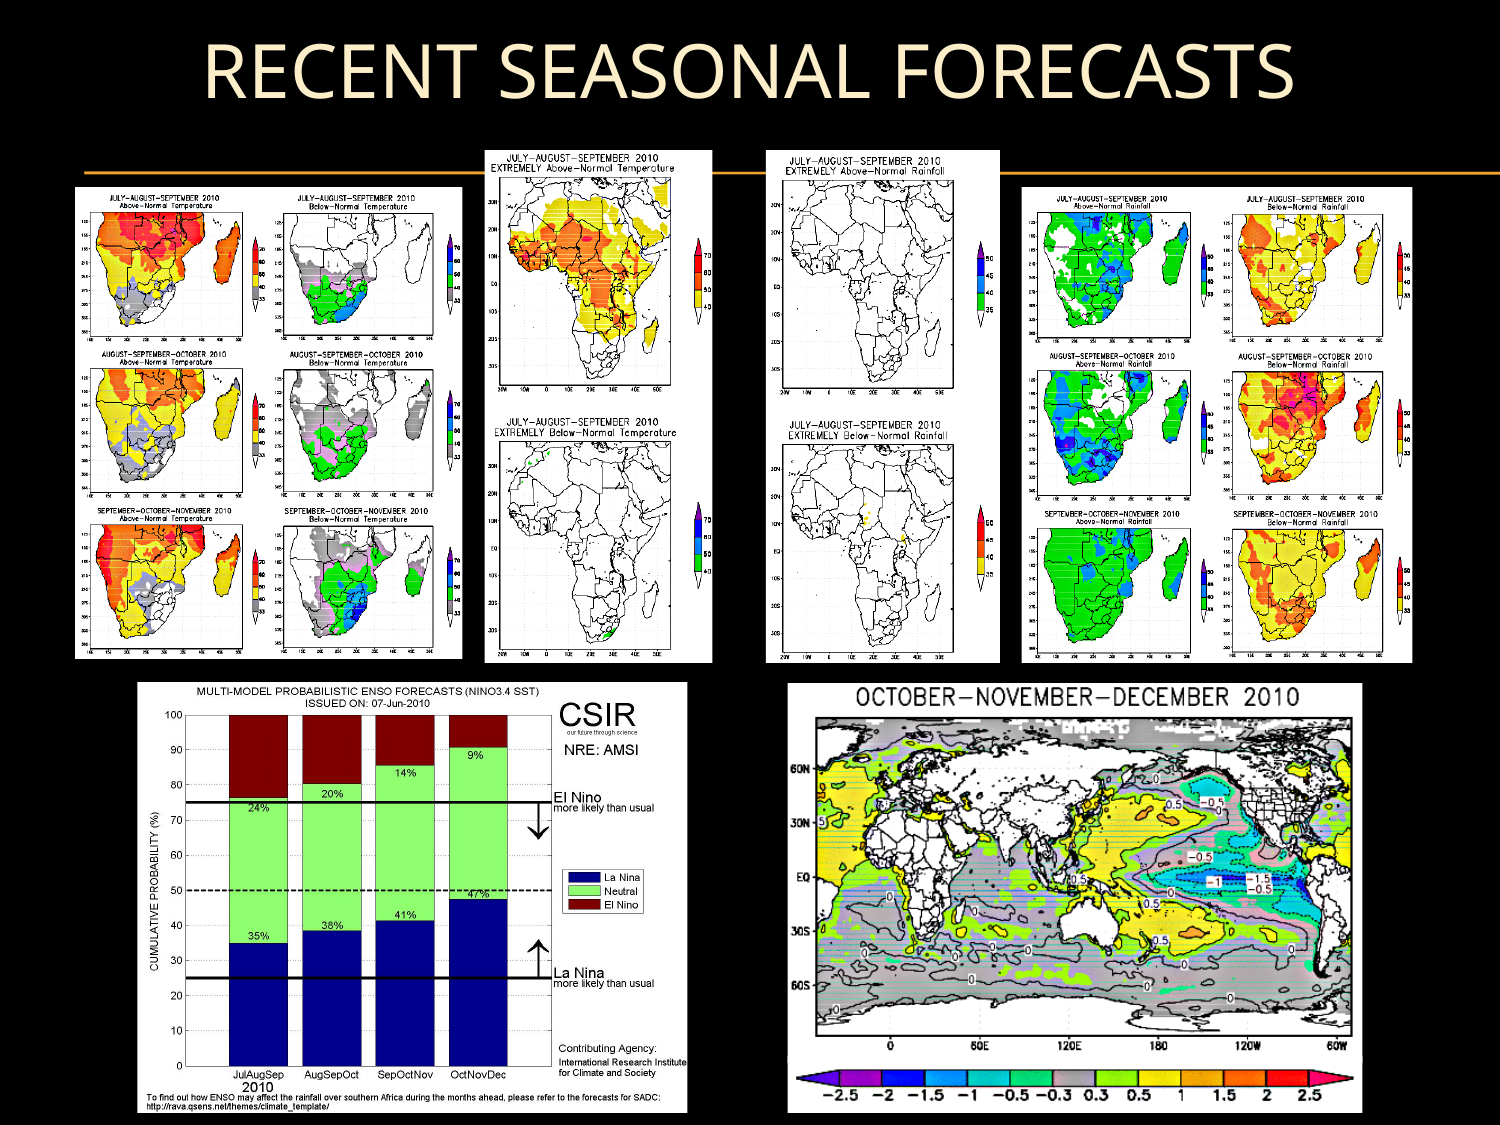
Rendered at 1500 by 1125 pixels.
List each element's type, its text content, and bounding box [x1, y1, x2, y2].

title recent seasonal forecasts [0, 12, 1500, 125]
picture [765, 149, 1001, 663]
picture [137, 682, 688, 1113]
picture [787, 682, 1363, 1063]
picture [787, 1071, 1363, 1113]
picture [74, 187, 463, 659]
picture [1021, 187, 1413, 663]
picture [484, 149, 713, 663]
